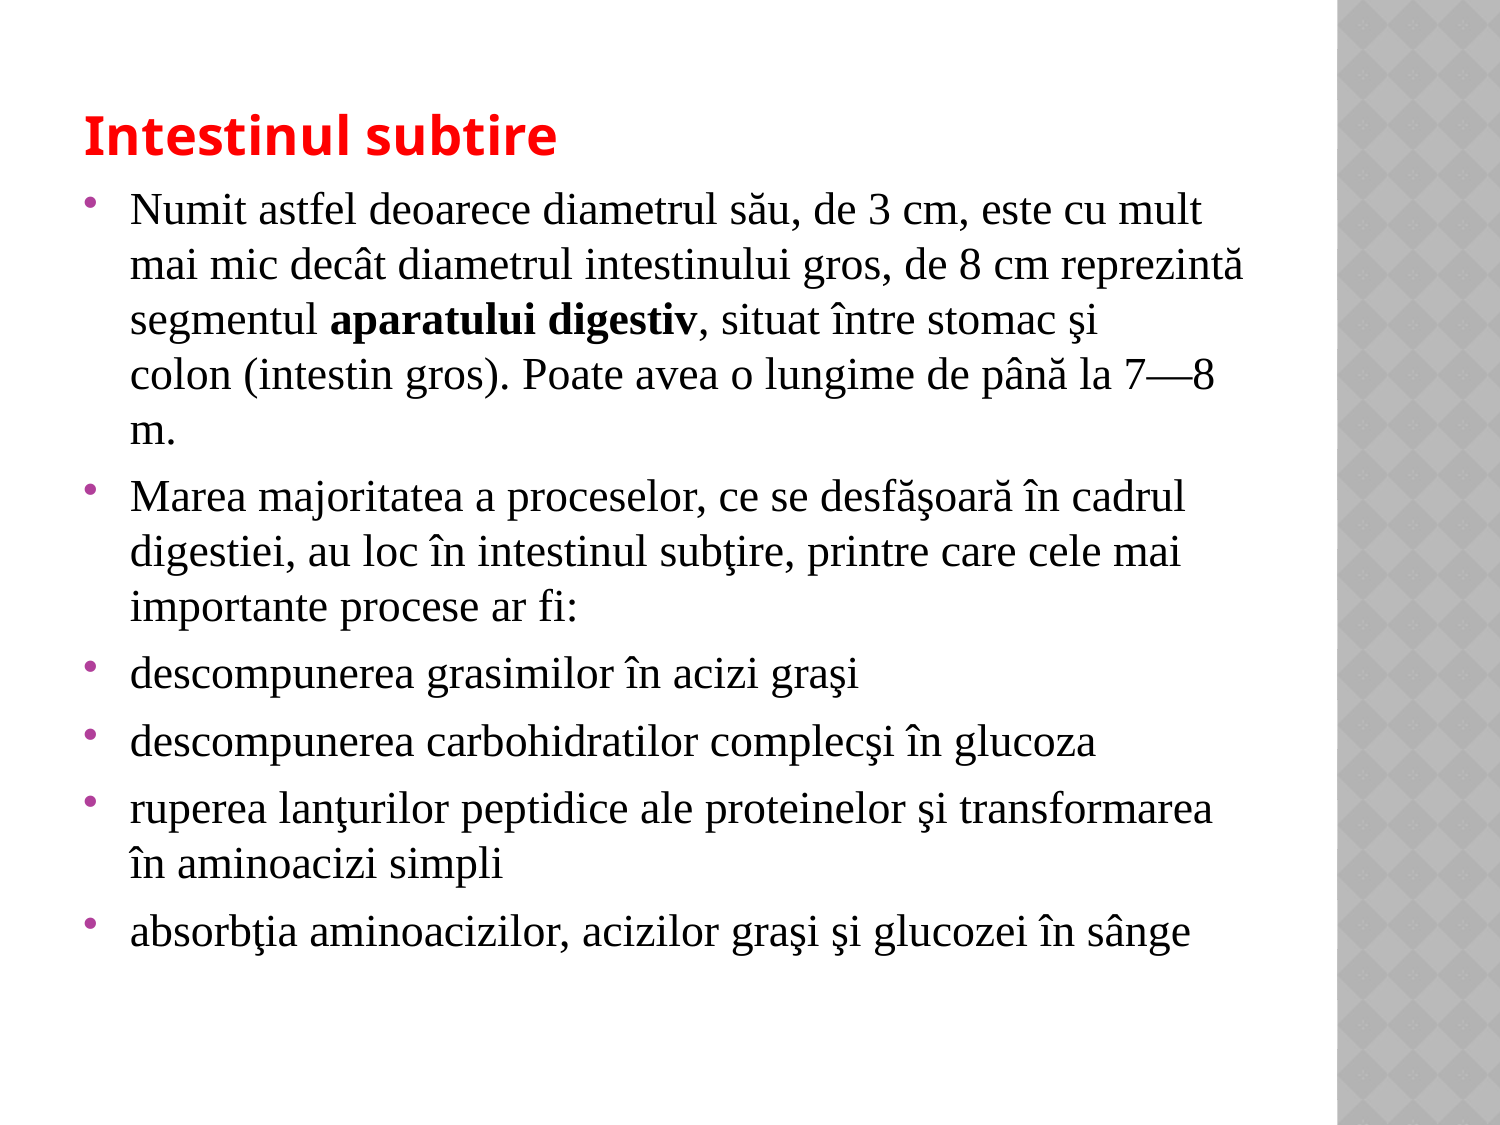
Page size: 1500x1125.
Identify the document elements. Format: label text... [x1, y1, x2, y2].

list Intestinul subtire Numit astfel deoarece diametrul său, de 3 cm, este cu mult mai mic decât diametrul intestinului gros, de 8 cm reprezintă segmentul aparatului digestiv, situat între stomac şi colon (intestin gros). Poate avea o lungime de până la 7—8 m. Marea majoritatea a proceselor, ce se desfăşoară în cadrul digestiei, au loc în intestinul subţire, printre care cele mai importante procese ar fi: descompunerea grasimilor în acizi graşi descompunerea carbohidratilor complecşi în glucoza ruperea lanţurilor peptidice ale proteinelor şi transformarea în aminoacizi simpli absorbţia aminoacizilor, acizilor graşi şi glucozei în sânge [70, 93, 1263, 1059]
